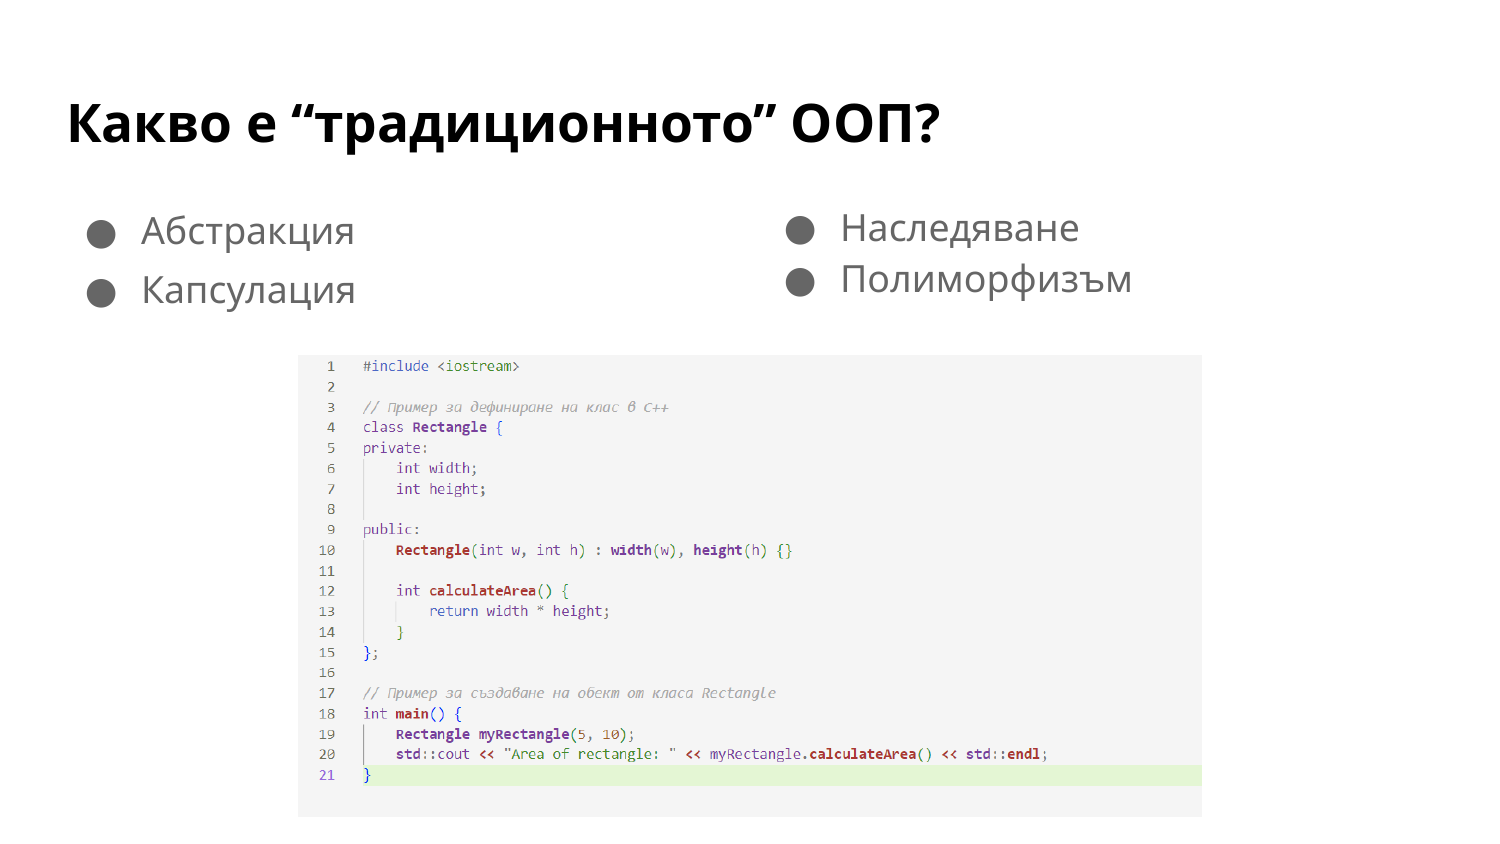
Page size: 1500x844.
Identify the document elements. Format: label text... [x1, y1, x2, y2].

list Абстракция Капсулация [51, 182, 750, 517]
title Какво е “традиционното” ООП? [51, 71, 1449, 174]
picture [297, 355, 1203, 817]
text_box Наследяване Полиморфизъм [749, 182, 1353, 353]
